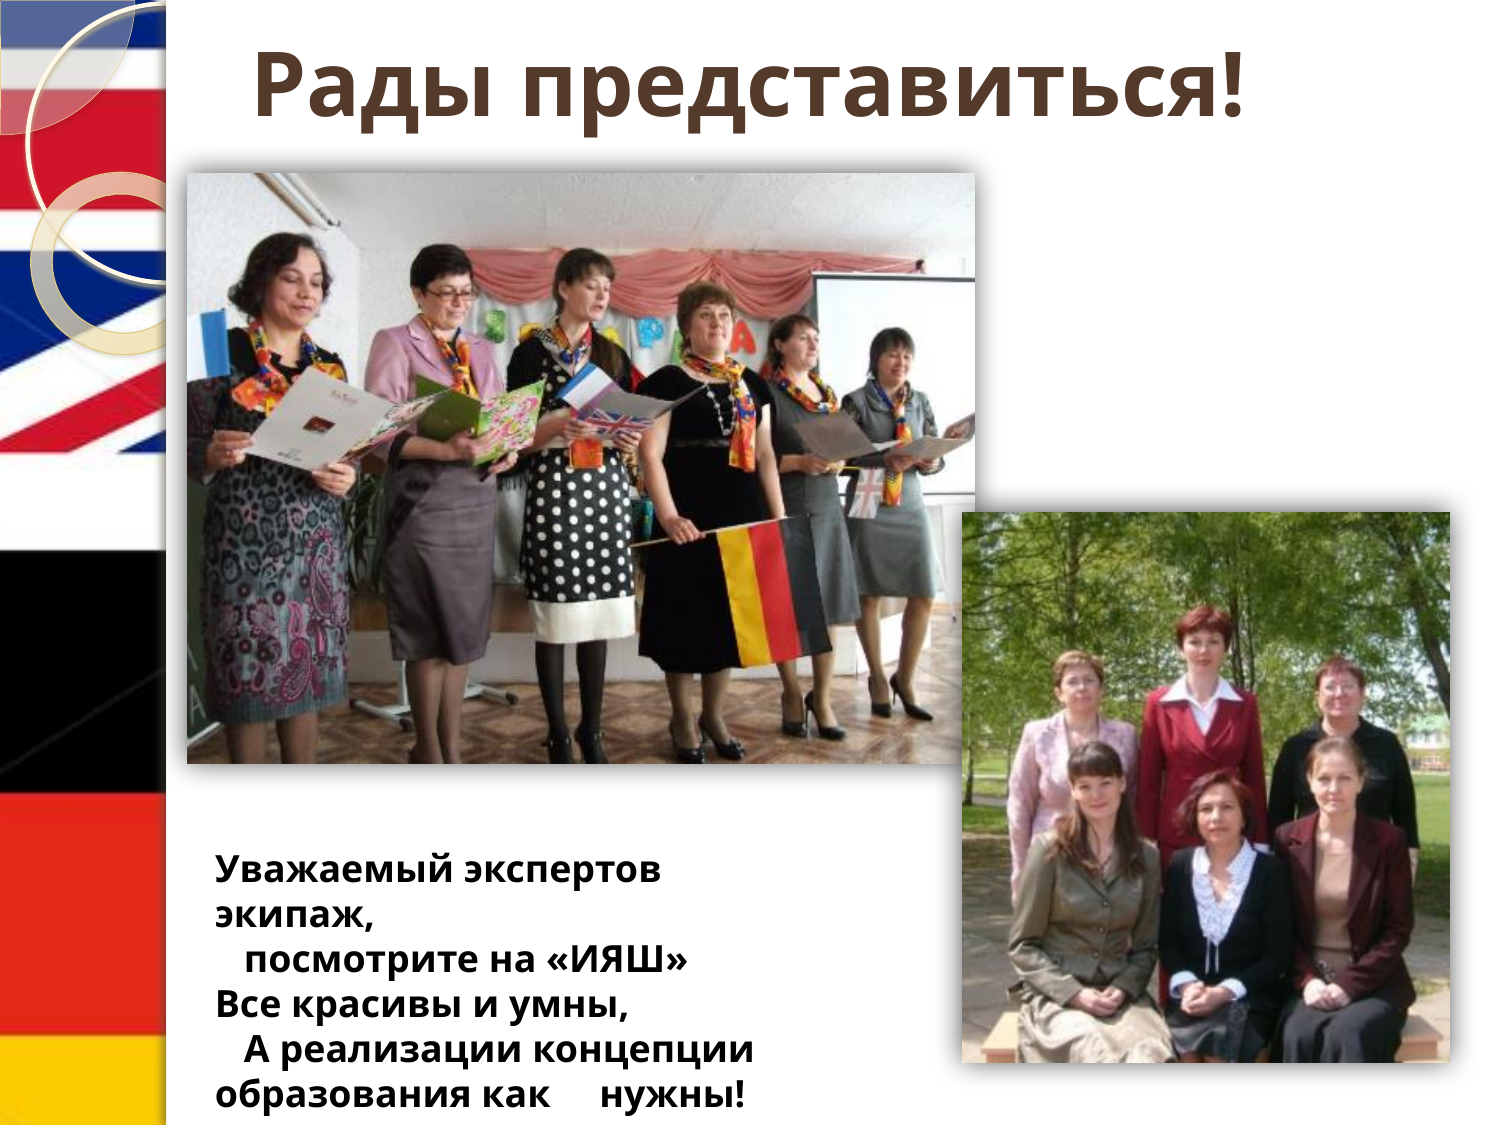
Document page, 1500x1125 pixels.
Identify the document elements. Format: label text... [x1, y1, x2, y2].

picture [136, 0, 162, 4]
picture [62, 195, 160, 280]
picture [53, 241, 160, 332]
picture [33, 13, 160, 207]
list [187, 173, 975, 765]
text_box Уважаемый экспертов экипаж, посмотрите на «ИЯШ» Все красивы и умны, А реализации концепции образования как нужны! [199, 837, 813, 1123]
picture [0, 134, 166, 1125]
picture [962, 511, 1451, 1063]
title Рады представиться! [235, 0, 1466, 175]
